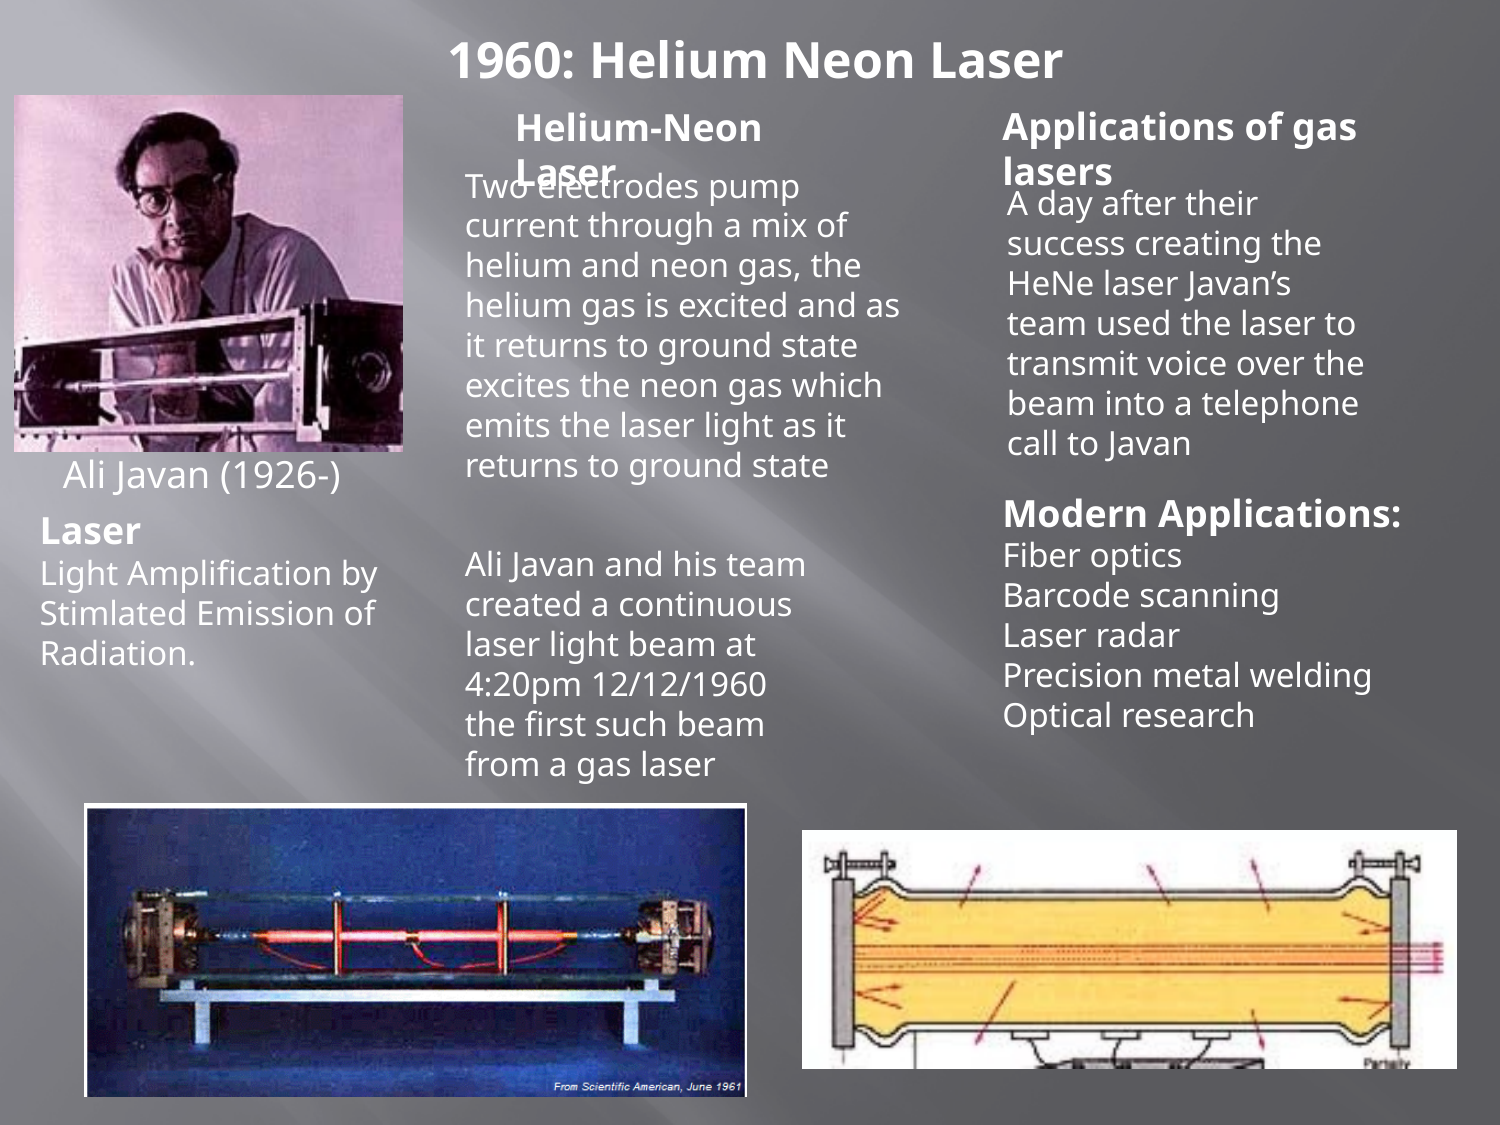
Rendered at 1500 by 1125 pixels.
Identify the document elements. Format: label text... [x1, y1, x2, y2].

picture [802, 830, 1457, 1069]
text_box Ali Javan and his team created a continuous laser light beam at 4:20pm 12/12/1960 the first such beam from a gas laser [449, 536, 838, 791]
text_box 1960: Helium Neon Laser [87, 21, 1425, 96]
text_box Laser Light Amplification by Stimlated Emission of Radiation. [24, 534, 403, 680]
text_box A day after their success creating the HeNe laser Javan’s team used the laser to transmit voice over the beam into a telephone call to Javan [992, 174, 1393, 470]
text_box Helium-Neon Laser [499, 96, 875, 157]
text_box Two electrodes pump current through a mix of helium and neon gas, the helium gas is excited and as it returns to ground state excites the neon gas which emits the laser light as it returns to ground state [450, 157, 925, 492]
picture [84, 803, 748, 1097]
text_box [14, 95, 403, 521]
text_box Modern Applications: Fiber optics Barcode scanning Laser radar Precision metal welding Optical research [987, 482, 1425, 787]
text_box Applications of gas lasers [987, 95, 1450, 201]
